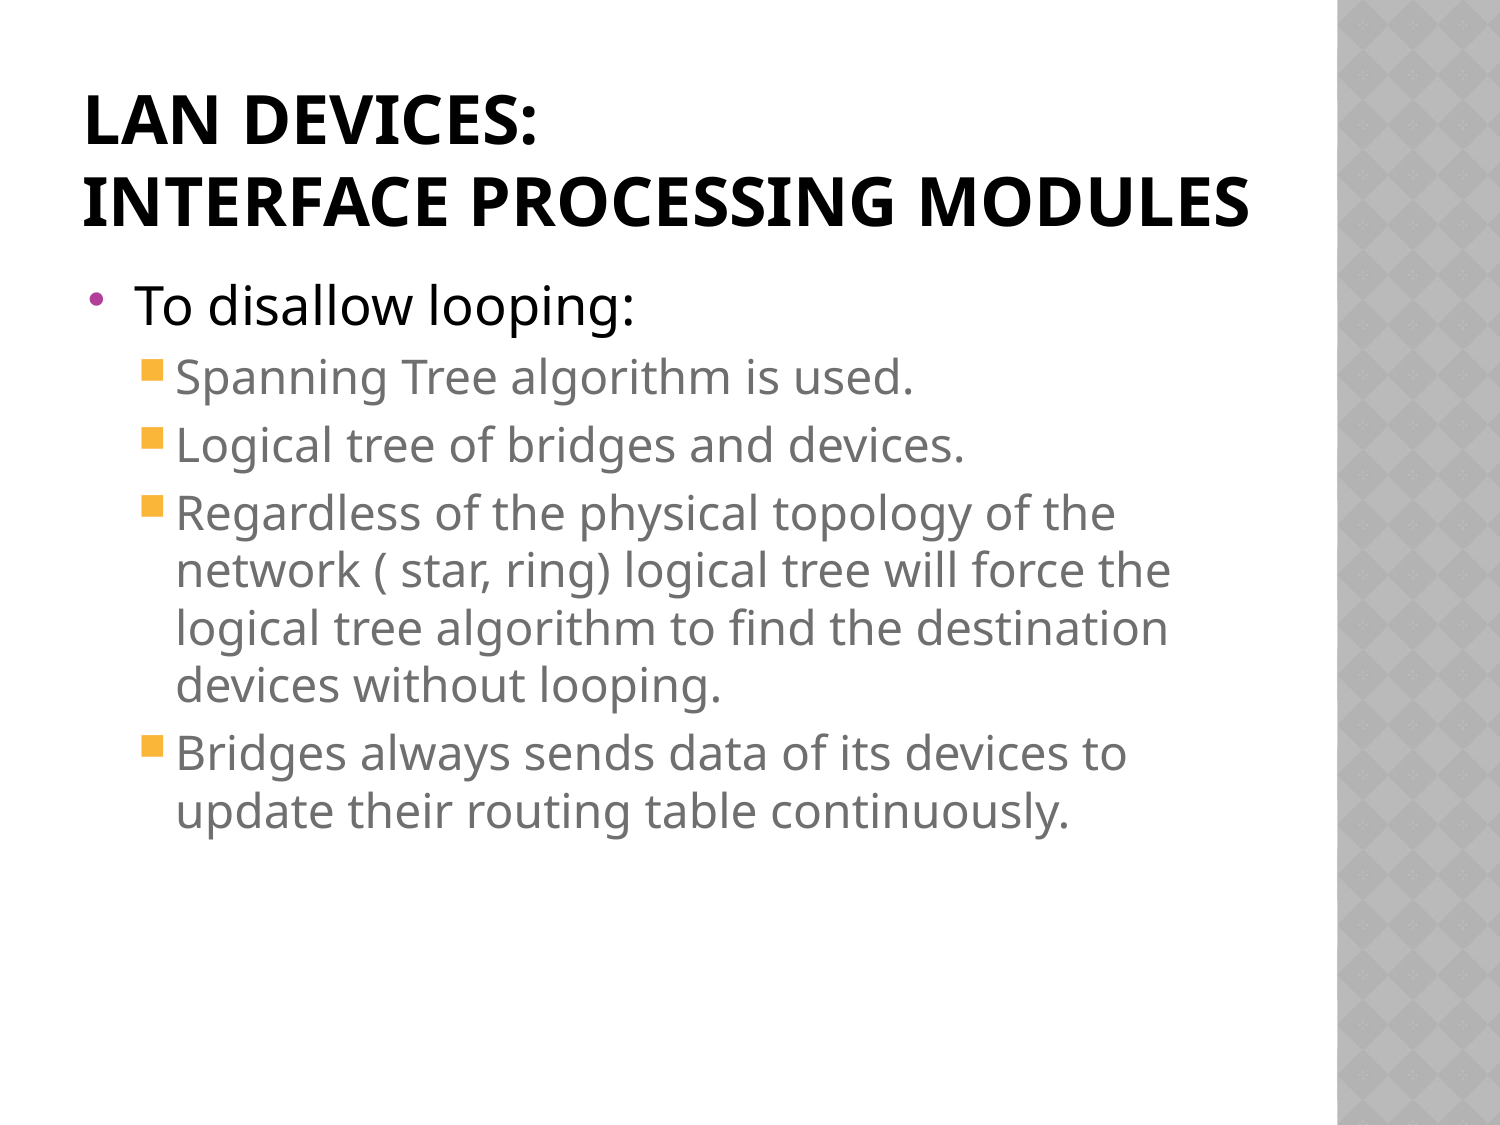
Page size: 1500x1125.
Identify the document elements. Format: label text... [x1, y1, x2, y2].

list To disallow looping: Spanning Tree algorithm is used. Logical tree of bridges and devices. Regardless of the physical topology of the network ( star, ring) logical tree will force the logical tree algorithm to find the destination devices without looping. Bridges always sends data of its devices to update their routing table continuously. [75, 264, 1263, 1059]
title LAN devices: interface processing Modules [75, 52, 1263, 240]
